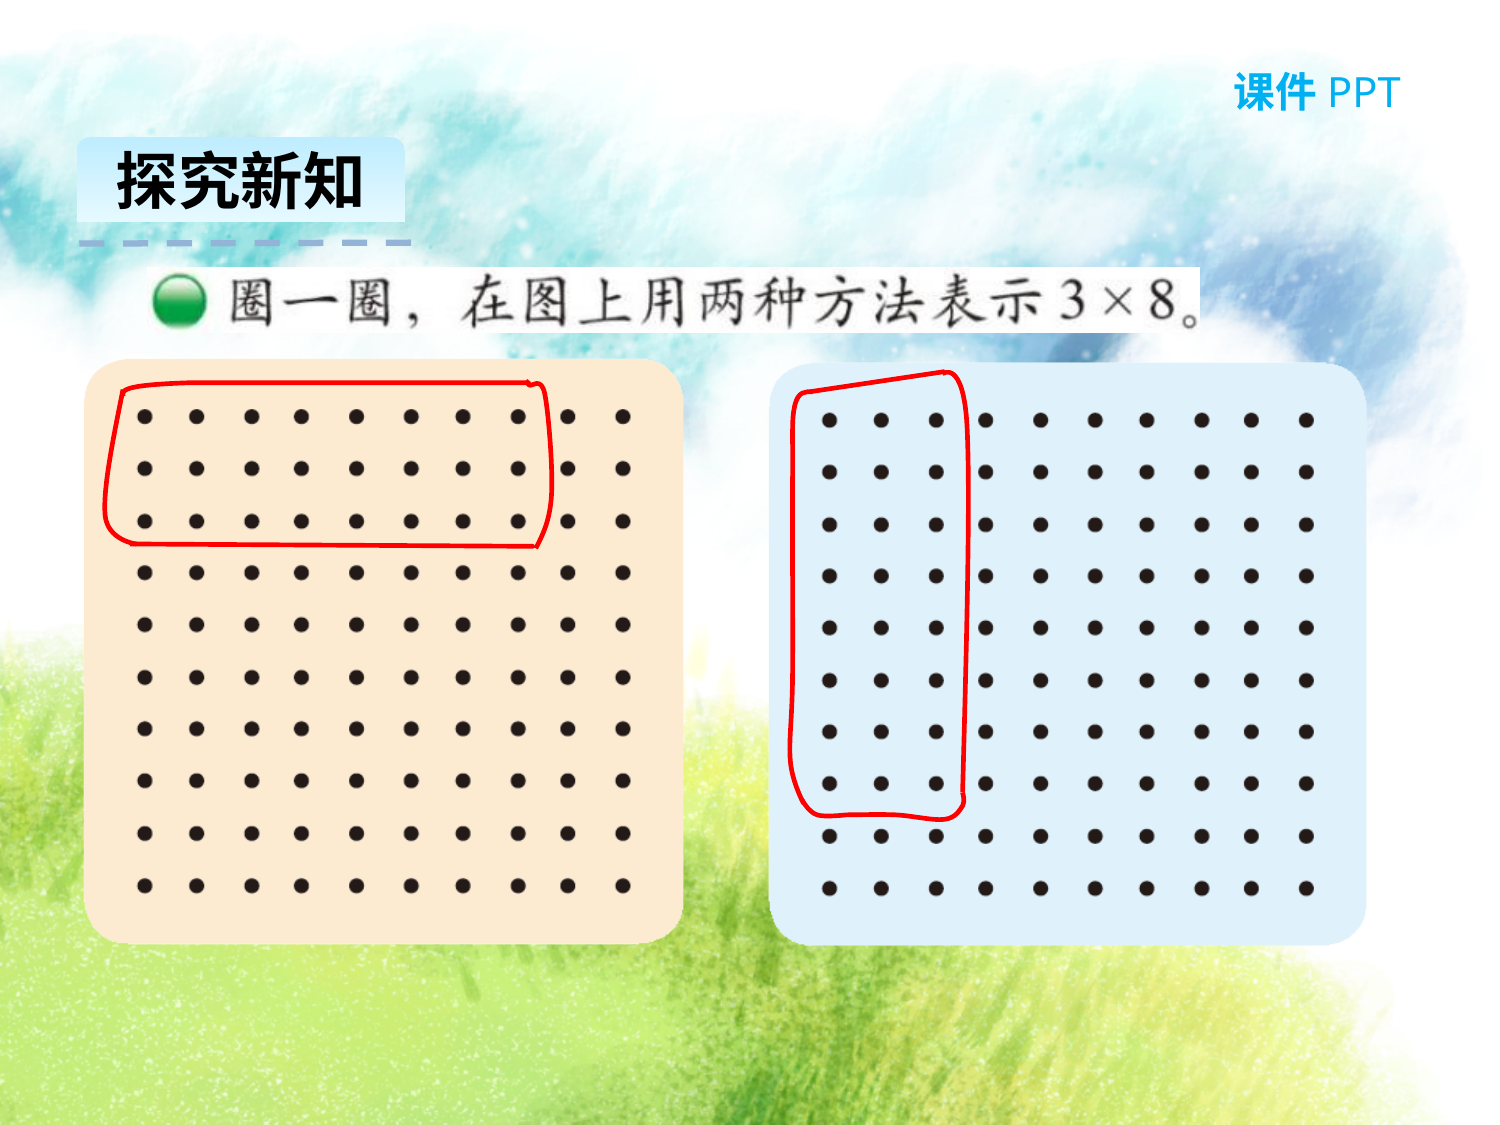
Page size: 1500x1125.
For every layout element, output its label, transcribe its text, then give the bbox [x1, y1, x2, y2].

text_box 课件PPT [1218, 58, 1418, 124]
picture [0, 0, 1500, 1125]
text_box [76, 136, 420, 244]
